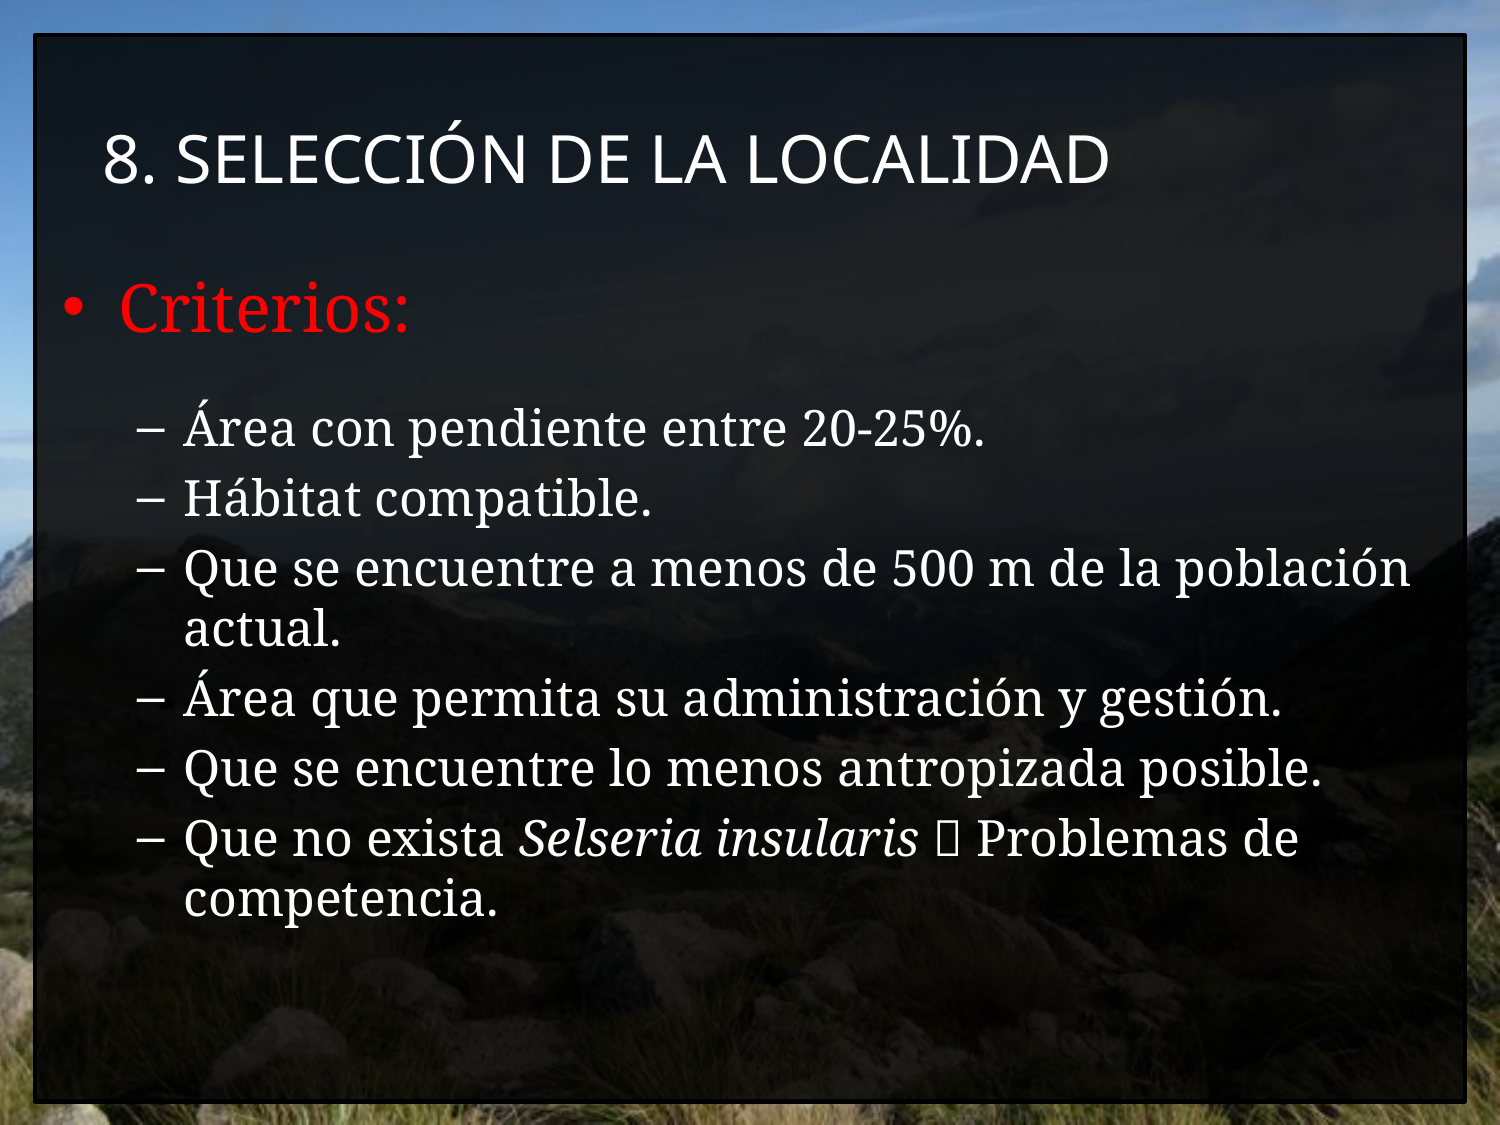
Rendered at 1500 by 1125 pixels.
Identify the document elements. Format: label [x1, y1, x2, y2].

text_box [0, 0, 1500, 1125]
